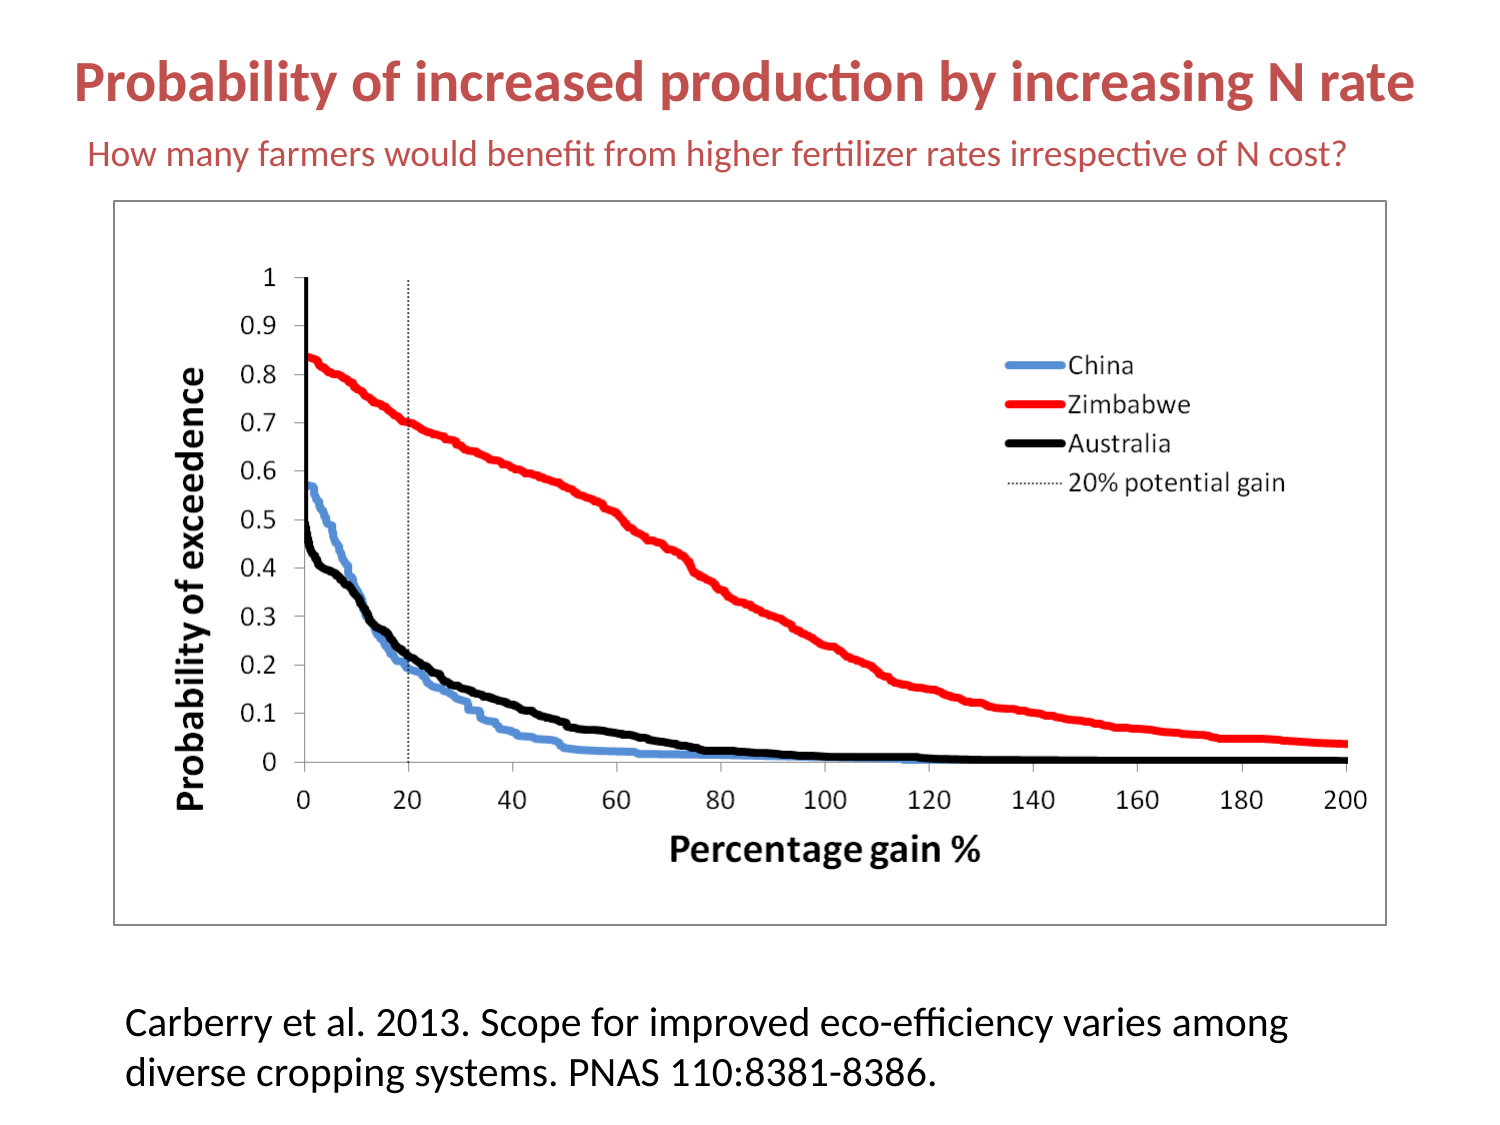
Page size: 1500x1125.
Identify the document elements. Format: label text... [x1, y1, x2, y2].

list Probability of increased production by increasing N rate How many farmers would benefit from higher fertilizer rates irrespective of N cost? [59, 46, 1447, 194]
picture [112, 199, 1388, 927]
text_box Carberry et al. 2013. Scope for improved eco-efficiency varies among diverse cropping systems. PNAS 110:8381-8386. [110, 987, 1390, 1103]
